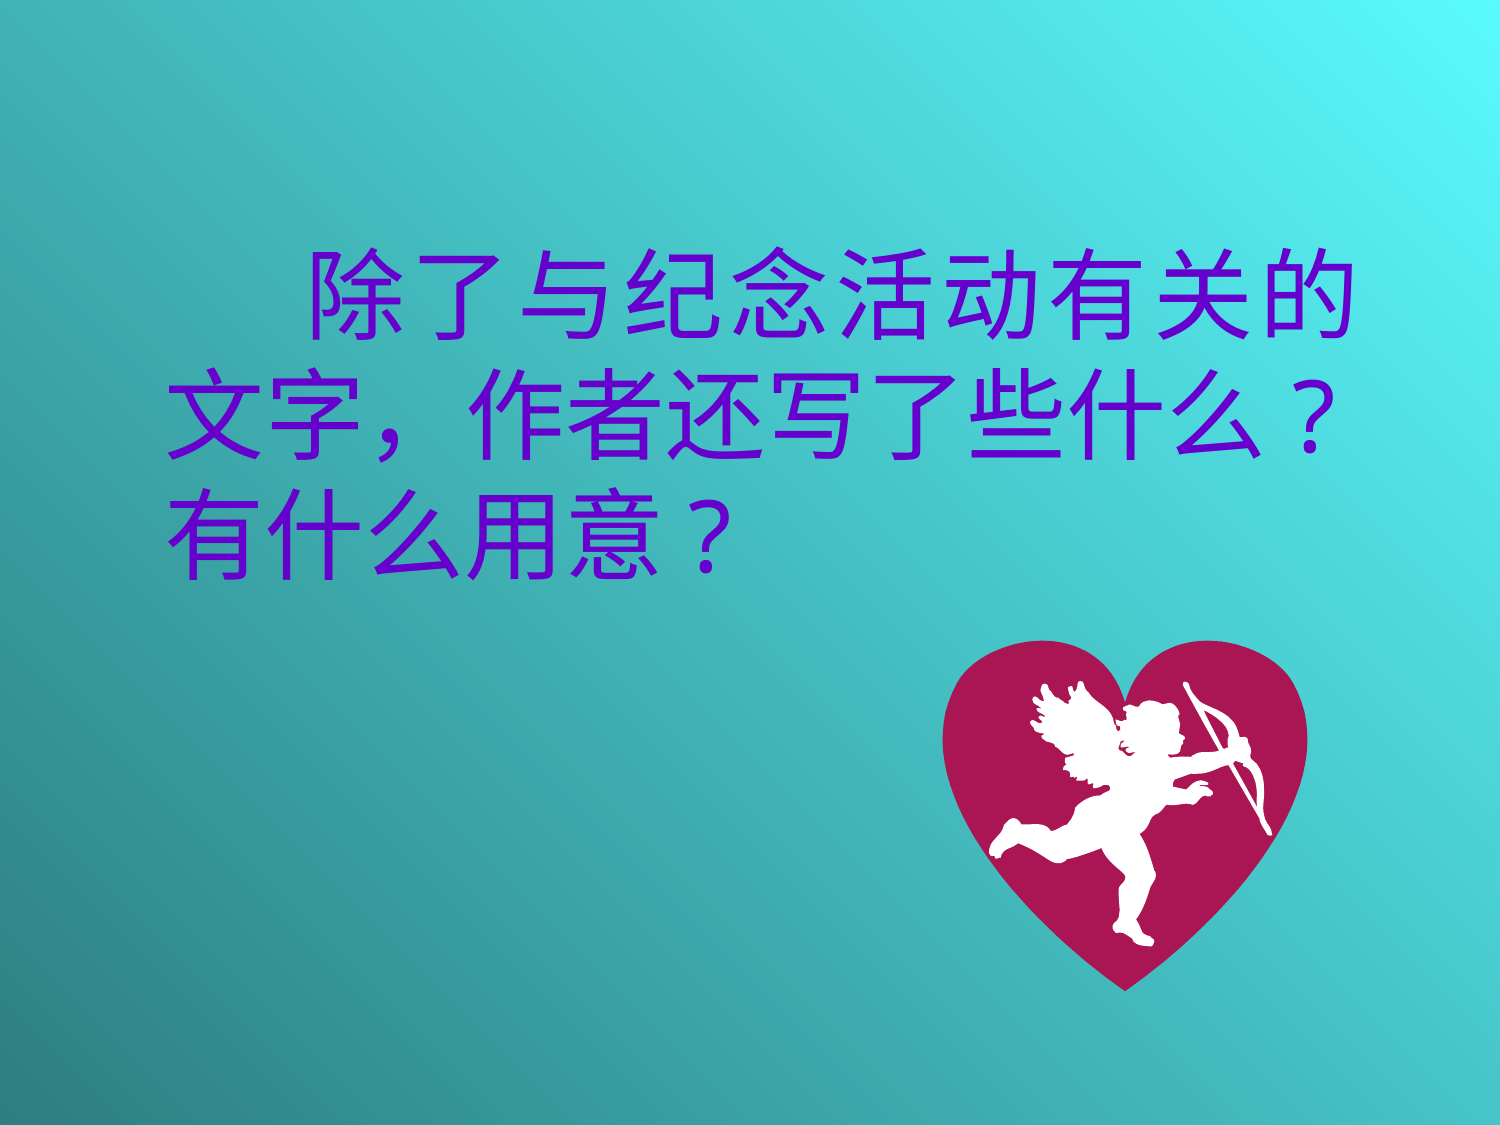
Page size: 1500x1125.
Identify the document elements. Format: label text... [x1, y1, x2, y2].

text_box 除了与纪念活动有关的文字，作者还写了些什么?有什么用意? [150, 224, 1375, 600]
picture [899, 612, 1350, 992]
